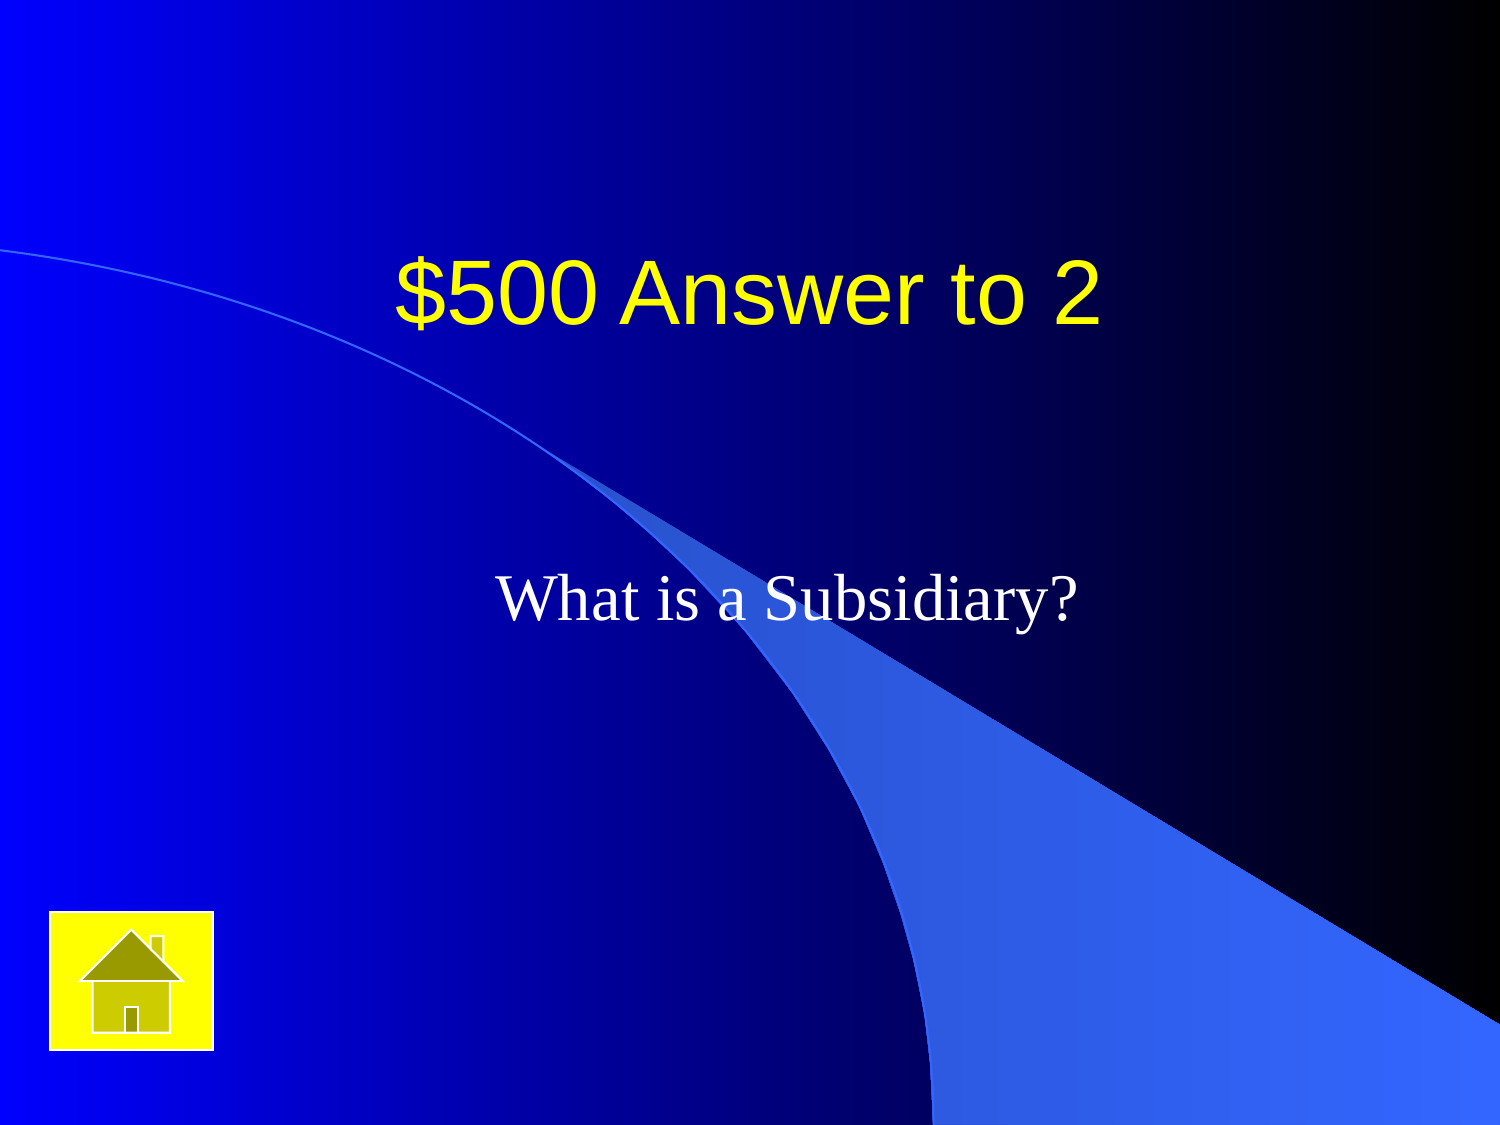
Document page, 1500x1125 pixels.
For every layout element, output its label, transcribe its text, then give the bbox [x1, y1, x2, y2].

subtitle What is a Subsidiary? [262, 449, 1313, 738]
title $500 Answer to 2 [112, 162, 1388, 351]
